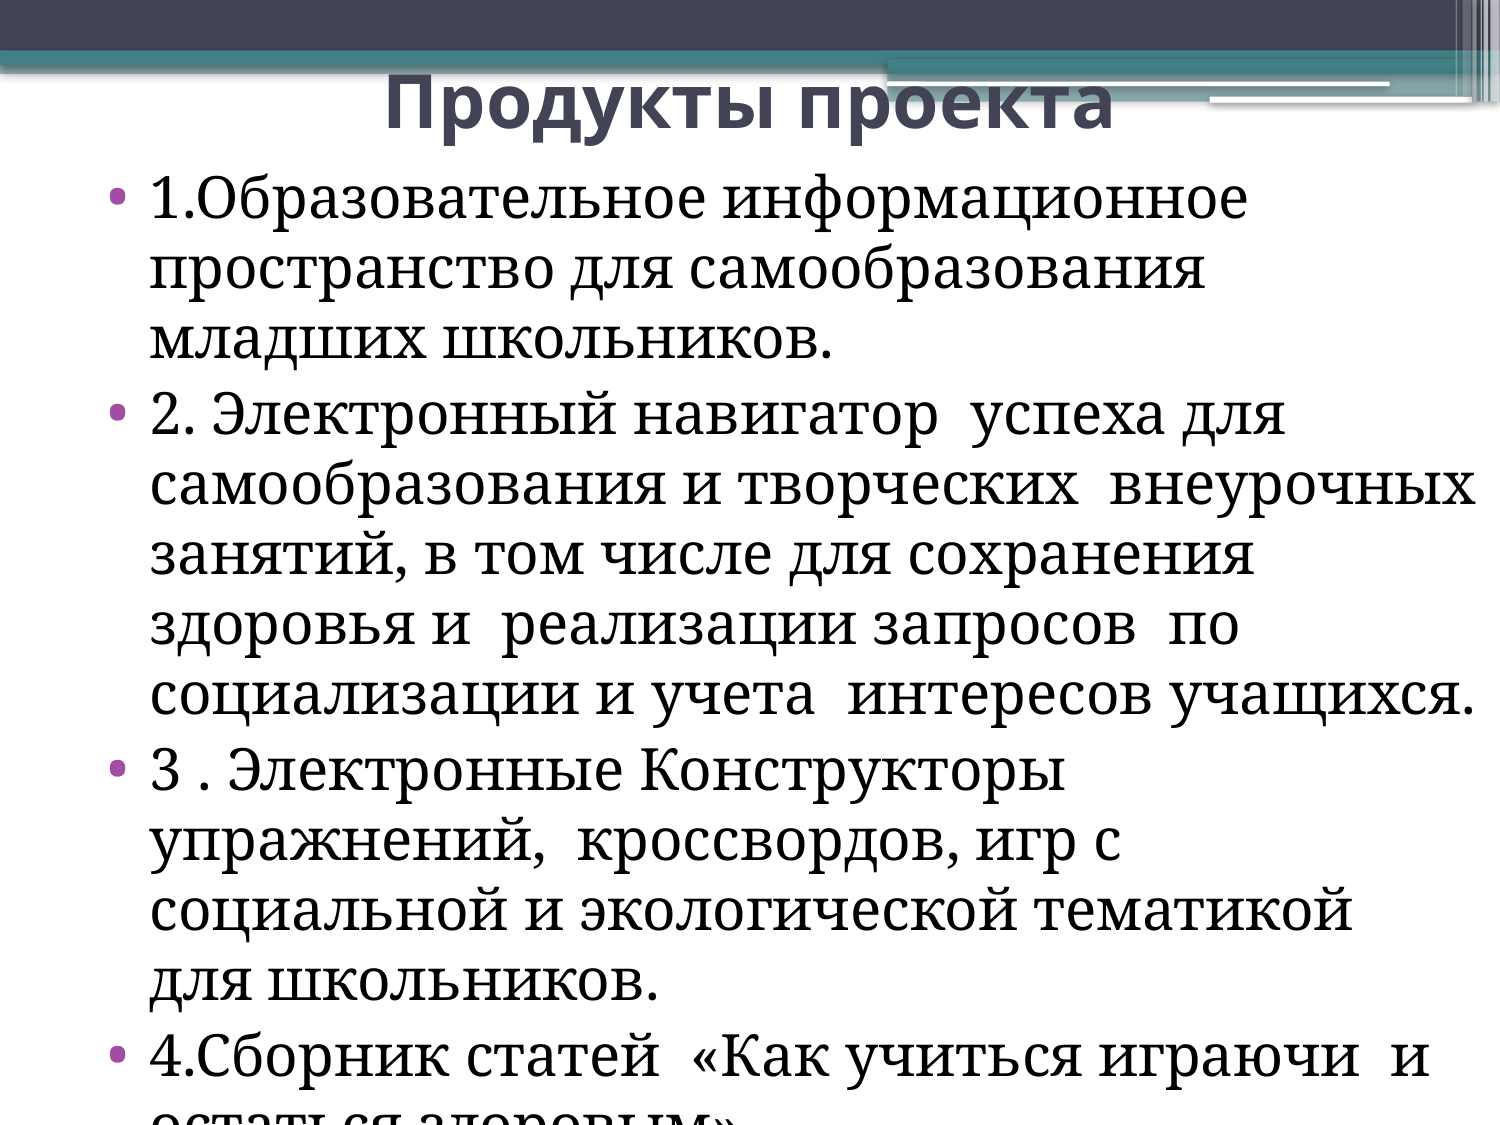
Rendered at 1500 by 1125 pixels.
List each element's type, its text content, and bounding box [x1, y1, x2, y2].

list 1.Образовательное информационное пространство для самообразования младших школьников. 2. Электронный навигатор успеха для самообразования и творческих внеурочных занятий, в том числе для сохранения здоровья и реализации запросов по социализации и учета интересов учащихся. 3 . Электронные Конструкторы упражнений, кроссвордов, игр с социальной и экологической тематикой для школьников. 4.Сборник статей «Как учиться играючи и остаться здоровым». [75, 152, 1500, 1125]
title Продукты проекта [75, 45, 1425, 152]
